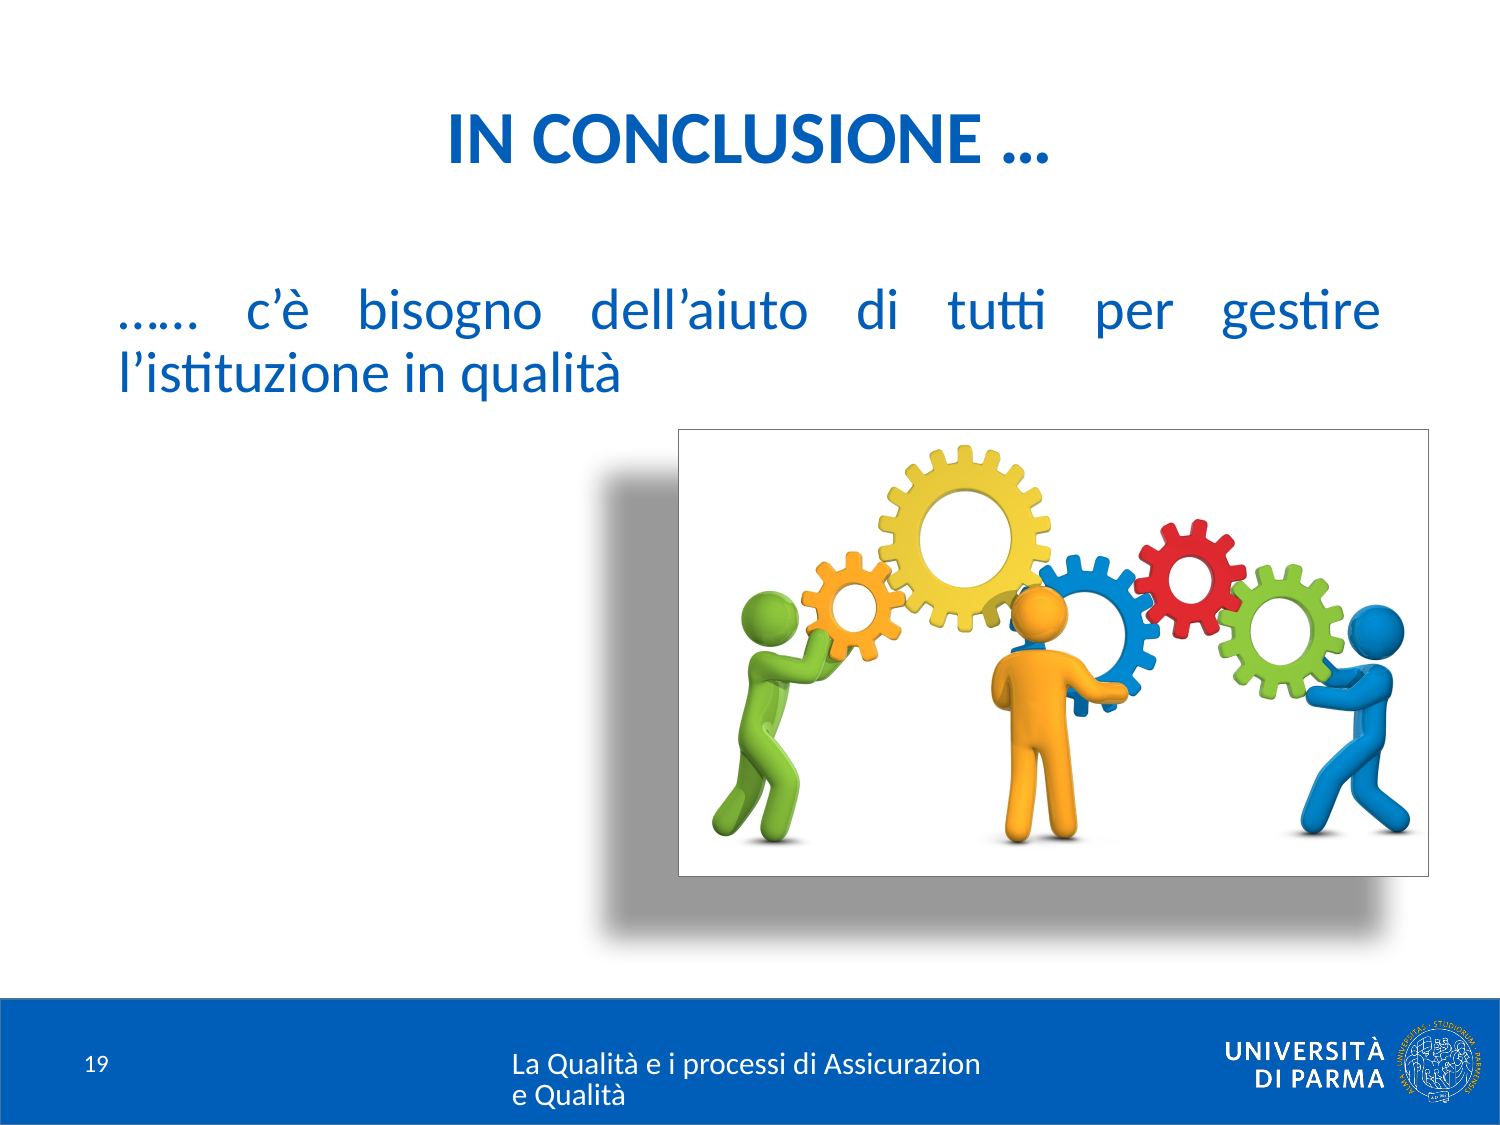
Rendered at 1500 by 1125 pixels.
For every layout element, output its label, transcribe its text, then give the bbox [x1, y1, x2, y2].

title IN CONCLUSIONE … [103, 30, 1397, 248]
slide_number 19 [68, 1021, 406, 1103]
footer La Qualità e i processi di Assicurazione Qualità [496, 1021, 1004, 1103]
picture [678, 429, 1428, 877]
picture [1226, 1021, 1481, 1103]
list …… c’è bisogno dell’aiuto di tutti per gestire l’istituzione in qualità [103, 272, 1397, 939]
